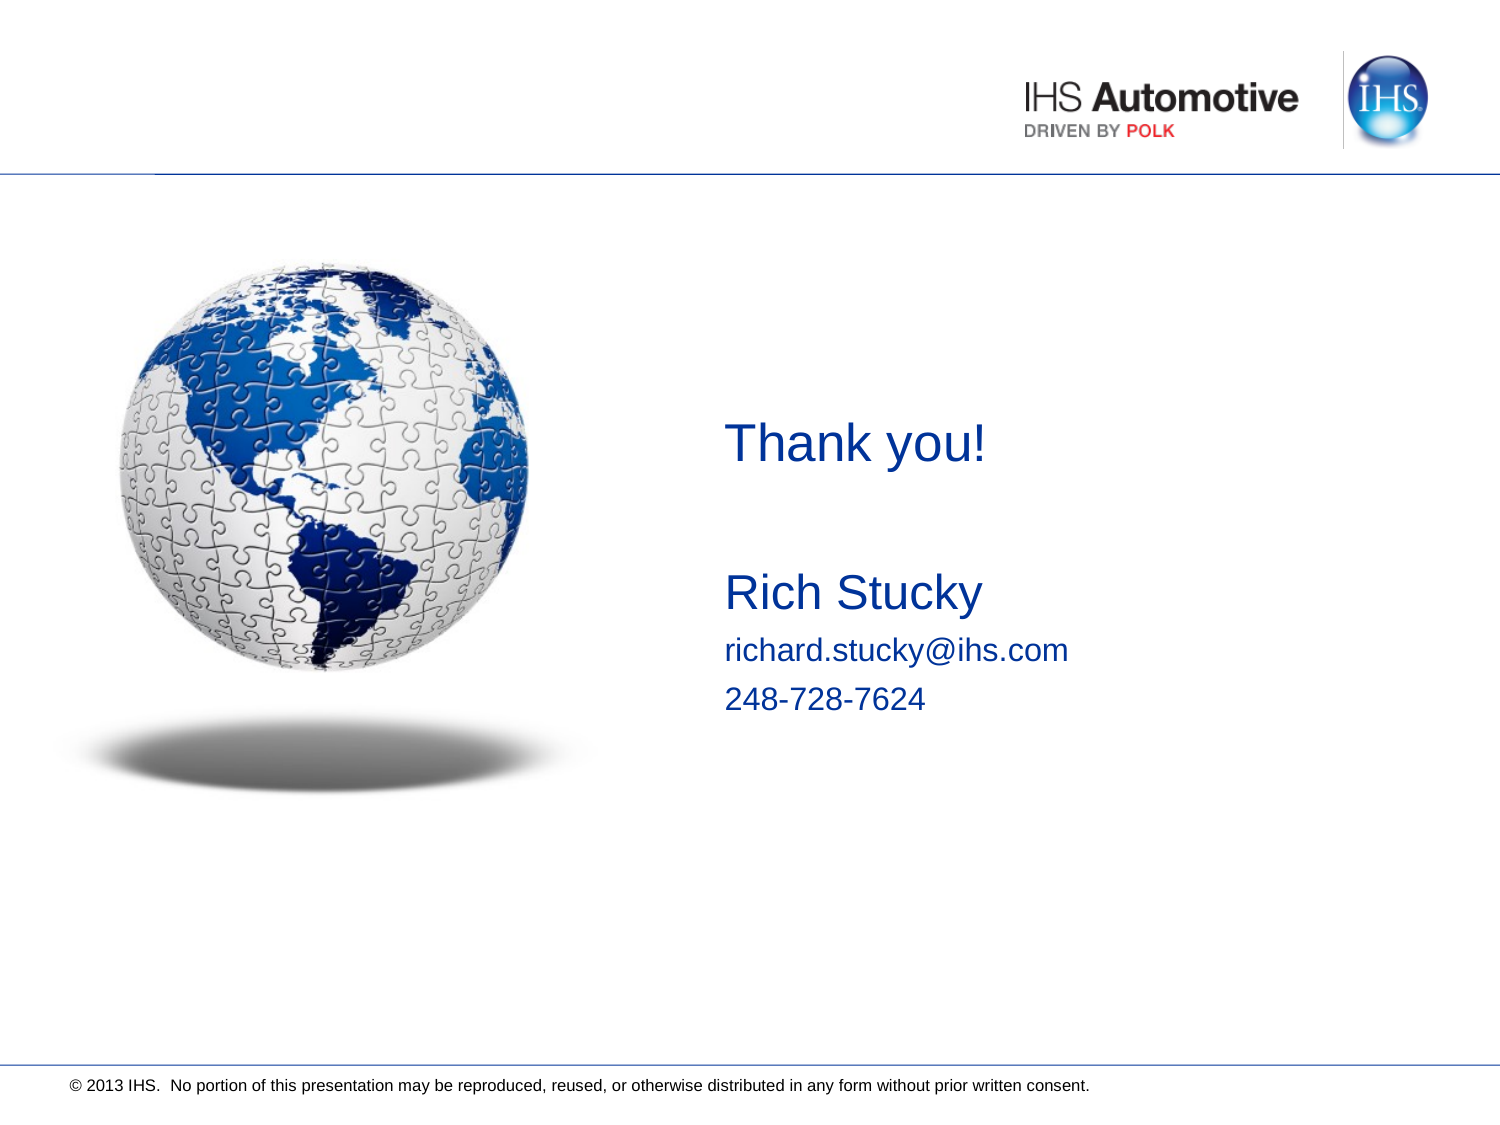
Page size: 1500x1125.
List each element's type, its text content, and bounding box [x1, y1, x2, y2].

title Thank you! Rich Stucky richard.stucky@ihs.com 248-728-7624 [709, 383, 1348, 813]
picture [16, 220, 632, 835]
